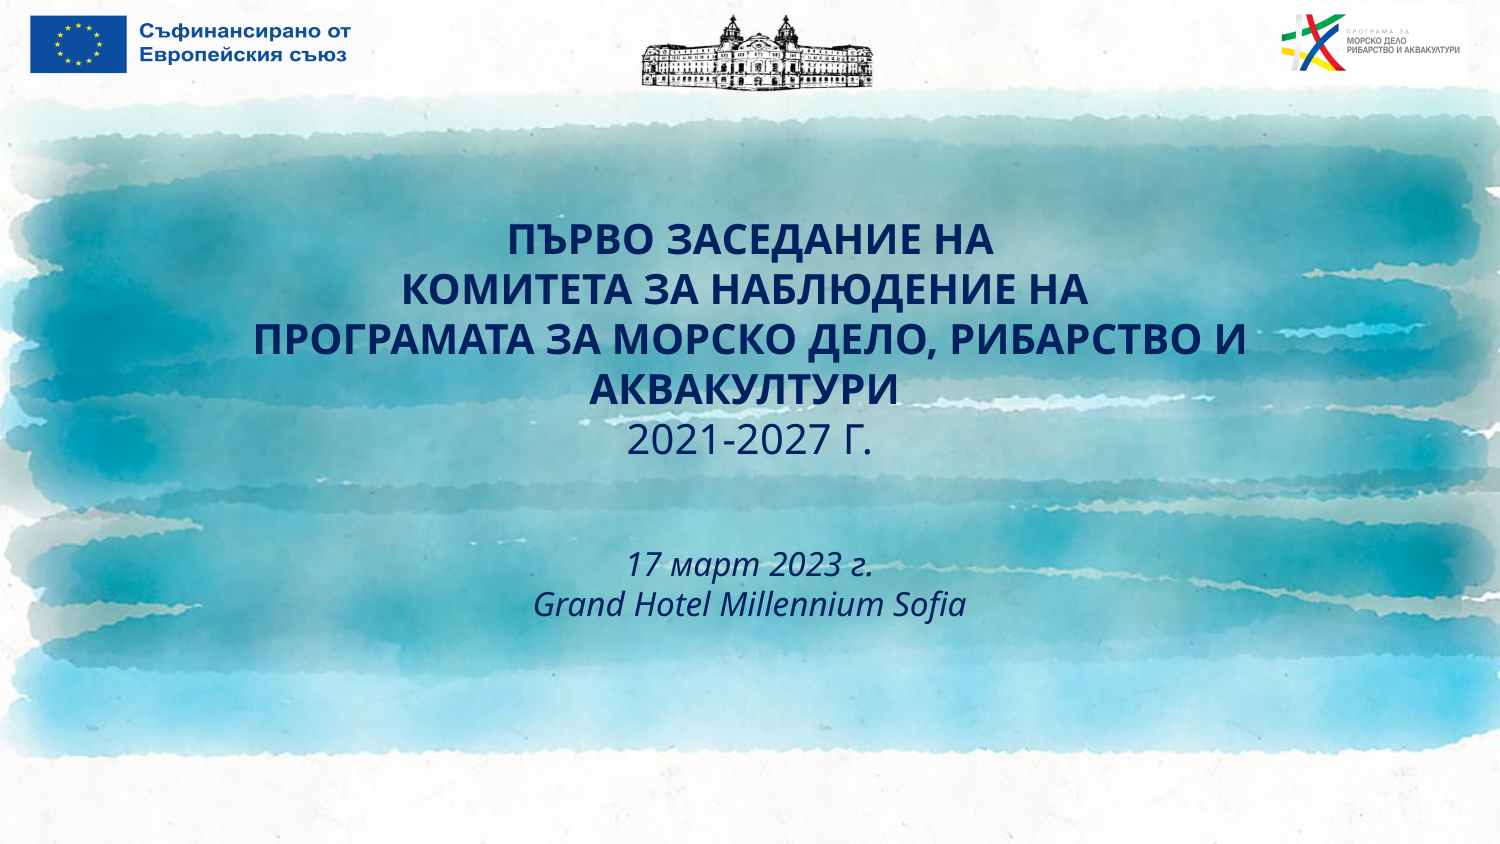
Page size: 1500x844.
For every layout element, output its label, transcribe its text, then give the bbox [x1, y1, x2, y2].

picture [0, 0, 1500, 844]
title ПЪРВО ЗАСЕДАНИЕ НА КОМИТЕТА ЗА НАБЛЮДЕНИЕ НА ПРОГРАМАТА ЗА МОРСКО ДЕЛО, РИБАРСТВО И АКВАКУЛТУРИ 2021-2027 Г. 17 март 2023 г. Grand Hotel Millennium Sofia [212, 168, 1288, 517]
